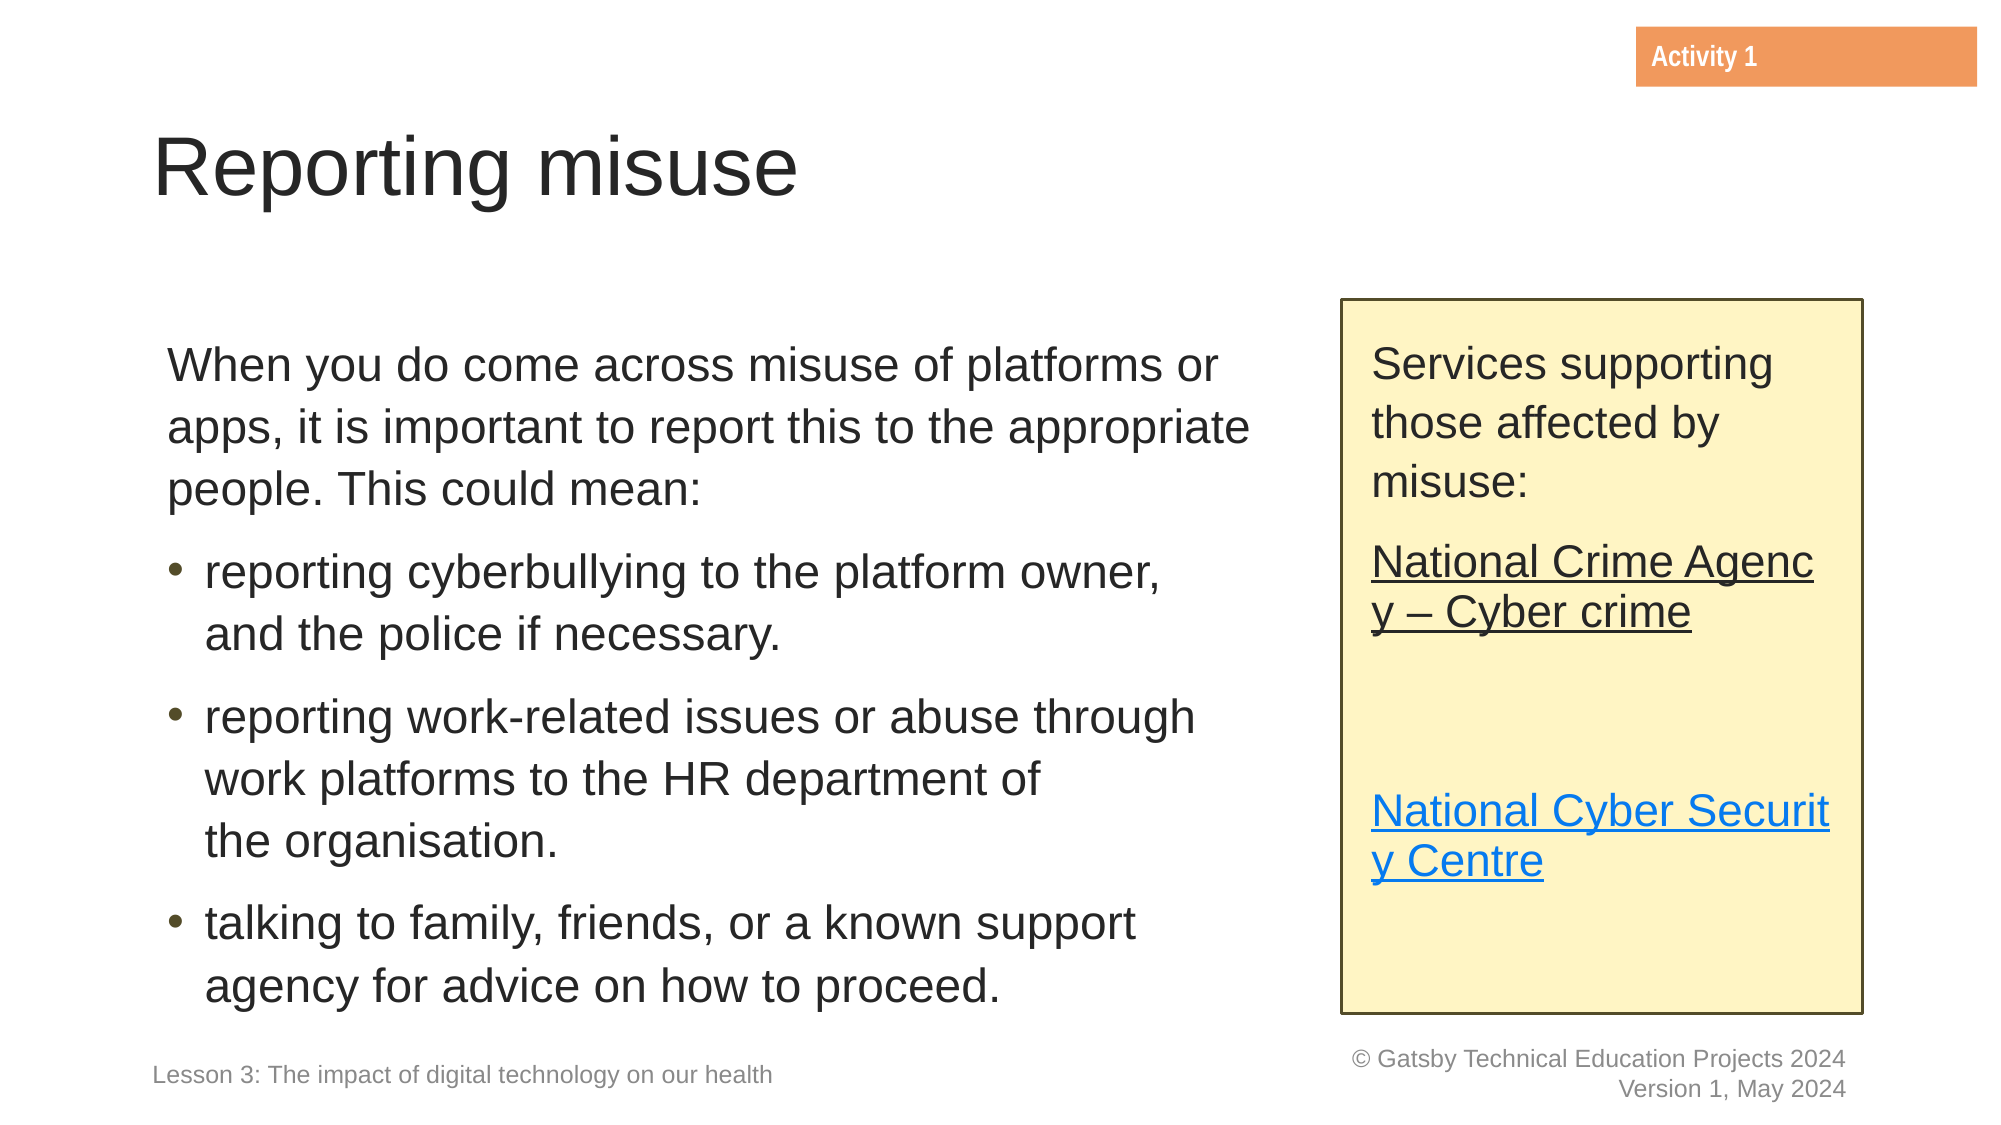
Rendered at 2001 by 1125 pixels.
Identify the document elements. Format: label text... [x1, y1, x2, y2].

list Activity 1 [1636, 26, 1978, 87]
list Lesson 3: The impact of digital technology on our health [137, 1042, 1024, 1103]
list Services supporting those affected by misuse: National Crime Agency – Cyber crime National Cyber Security Centre [1340, 298, 1864, 1015]
title Reporting misuse [137, 59, 1863, 278]
list When you do come across misuse of platforms or apps, it is important to report this to the appropriate people. This could mean: reporting cyberbullying to the platform owner, and the police if necessary. reporting work-related issues or abuse through work platforms to the HR department of the organisation. talking to family, friends, or a known support agency for advice on how to proceed. [137, 299, 1340, 1014]
